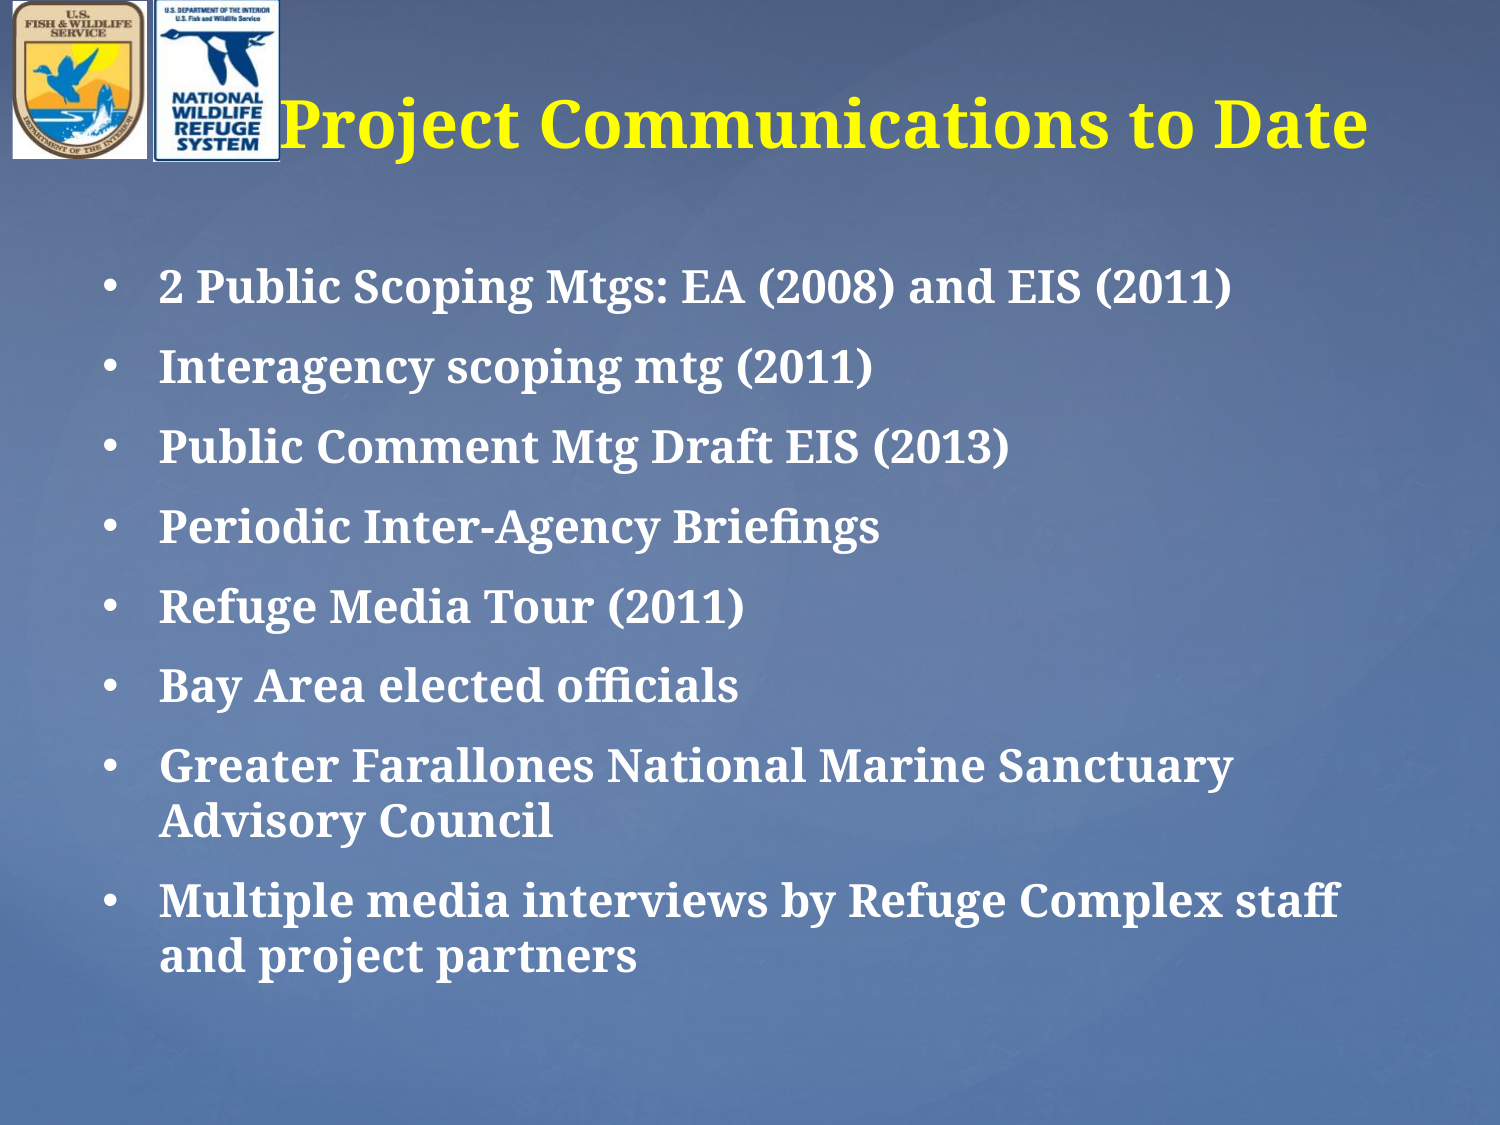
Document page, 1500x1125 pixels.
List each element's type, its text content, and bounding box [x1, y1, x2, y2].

picture [152, 0, 281, 163]
text_box Project Communications to Date [149, 74, 1500, 213]
picture [11, 1, 148, 160]
text_box 2 Public Scoping Mtgs: EA (2008) and EIS (2011) Interagency scoping mtg (2011) Public Comment Mtg Draft EIS (2013) Periodic Inter-Agency Briefings Refuge Media Tour (2011) Bay Area elected officials Greater Farallones National Marine Sanctuary Advisory Council Multiple media interviews by Refuge Complex staff and project partners [87, 249, 1400, 1014]
